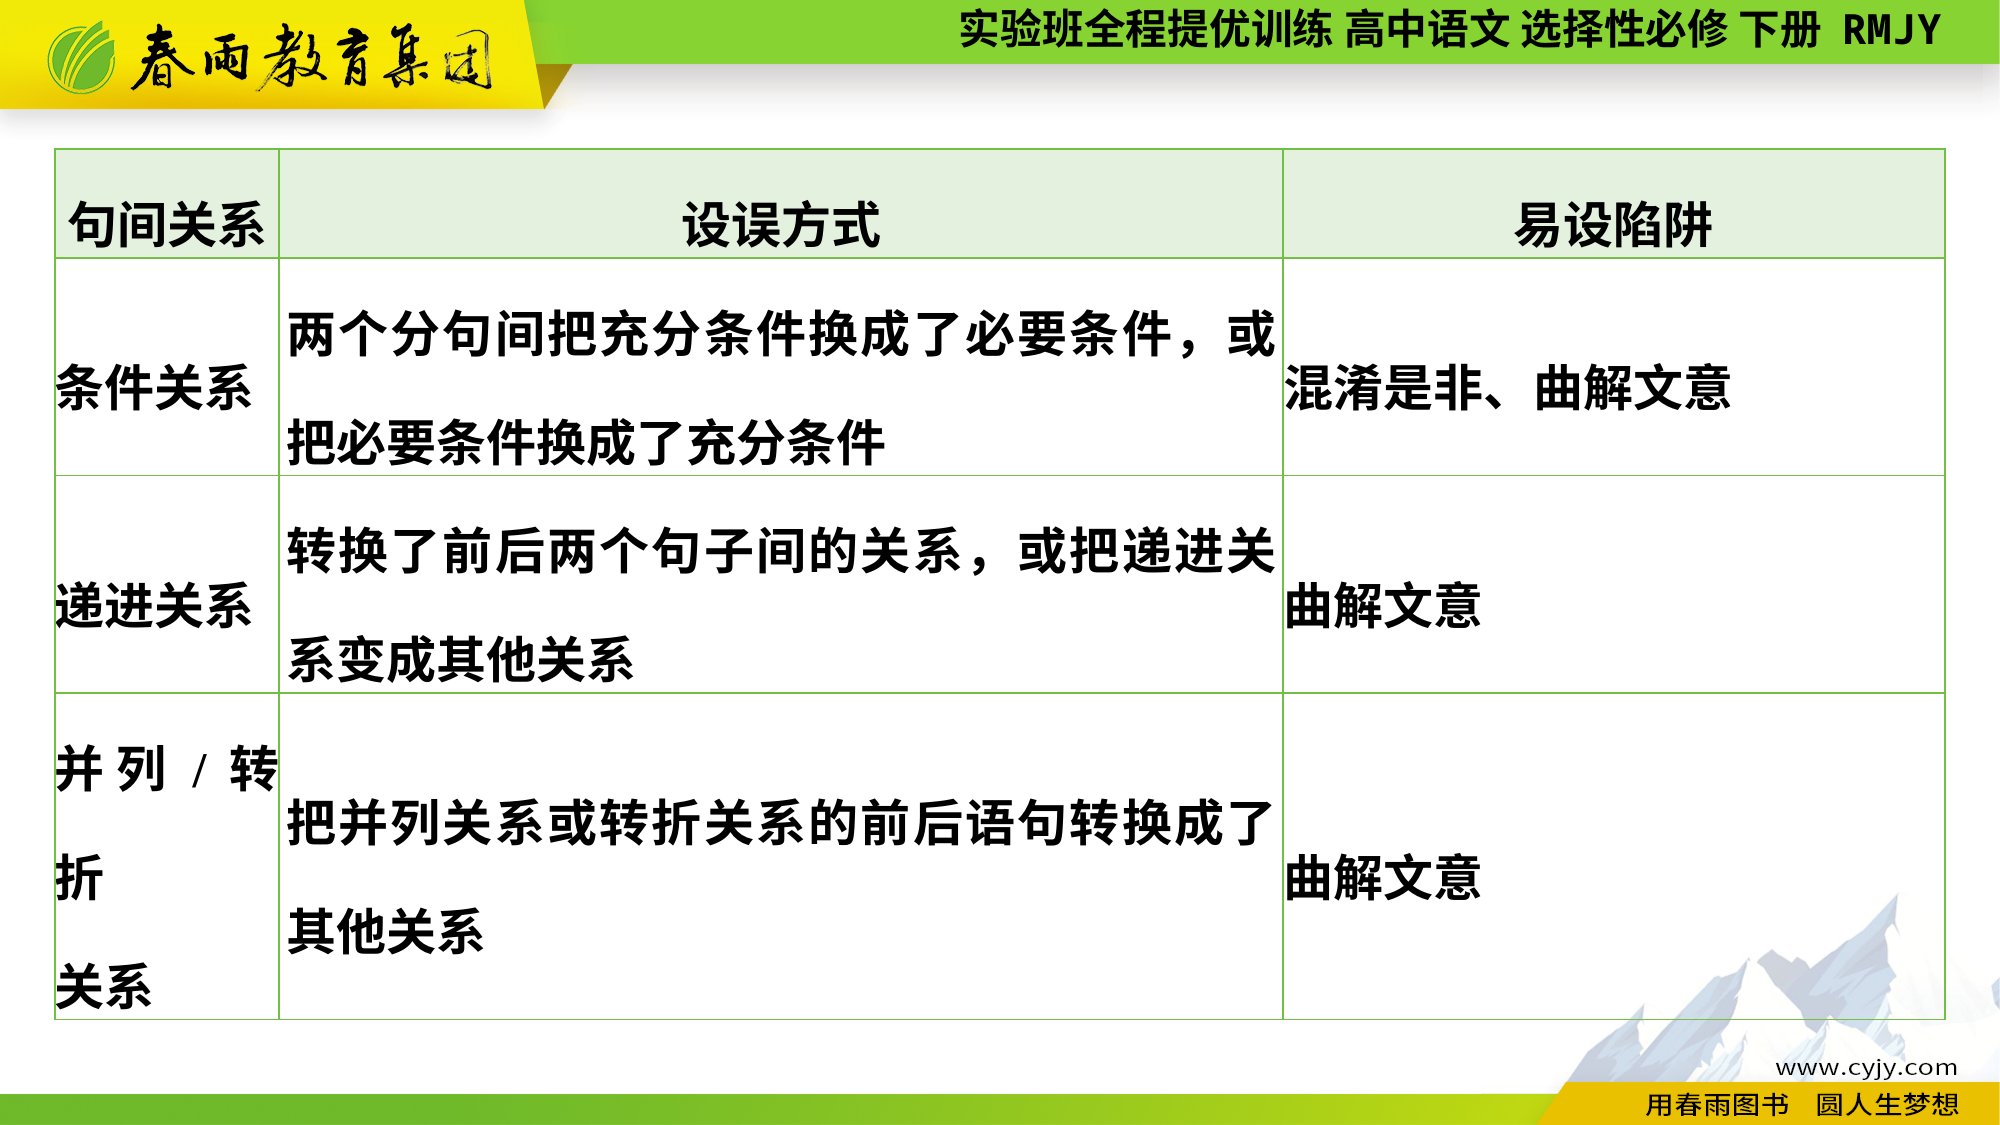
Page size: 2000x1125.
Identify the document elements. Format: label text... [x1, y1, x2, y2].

table_header 易设陷阱 [1284, 150, 1944, 257]
table_header 句间关系 [56, 150, 278, 257]
table_cell 并列/转折 关系 [56, 694, 278, 1019]
table_cell 两个分句间把充分条件换成了必要条件，或把必要条件换成了充分条件 [280, 259, 1282, 475]
picture [0, 0, 2000, 1125]
table_cell 曲解文意 [1284, 476, 1944, 692]
table_cell 条件关系 [56, 259, 278, 475]
table_cell 曲解文意 [1284, 694, 1944, 1019]
table_cell 递进关系 [56, 476, 278, 692]
table_cell 混淆是非、曲解文意 [1284, 259, 1944, 475]
table_cell 把并列关系或转折关系的前后语句转换成了其他关系 [280, 694, 1282, 1019]
table_header 设误方式 [280, 150, 1282, 257]
table_cell 转换了前后两个句子间的关系，或把递进关系变成其他关系 [280, 476, 1282, 692]
